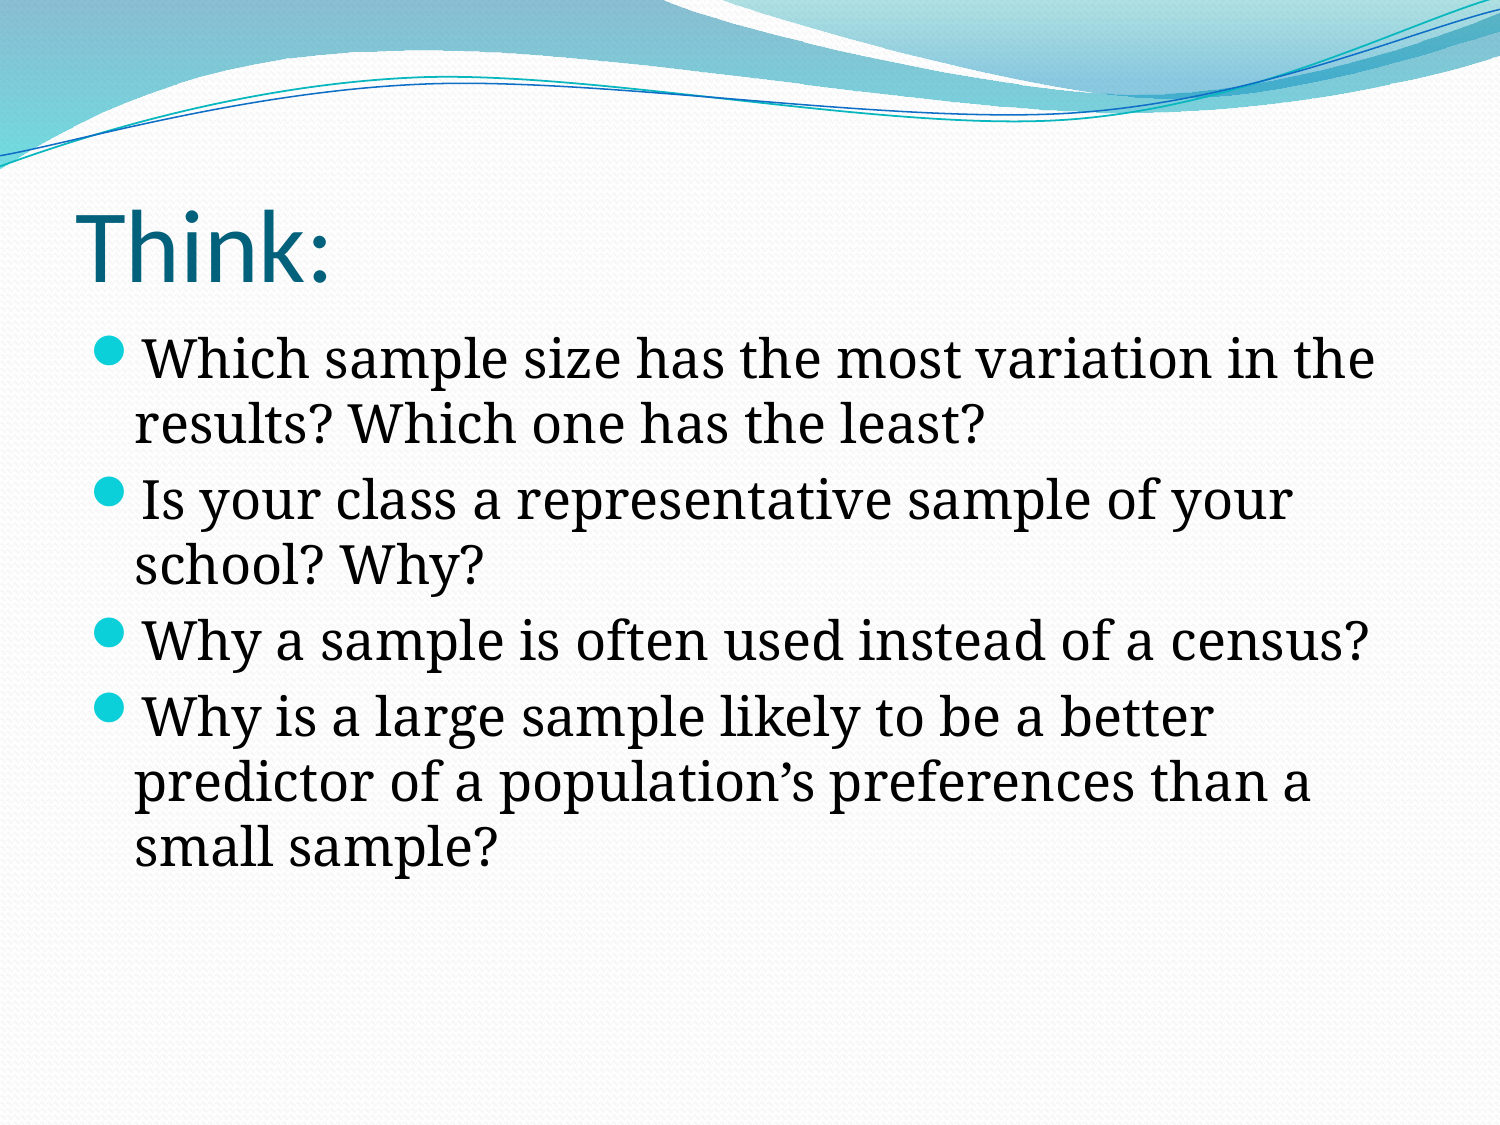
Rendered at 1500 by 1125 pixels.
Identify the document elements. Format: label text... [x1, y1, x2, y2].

list Which sample size has the most variation in the results? Which one has the least? Is your class a representative sample of your school? Why? Why a sample is often used instead of a census? Why is a large sample likely to be a better predictor of a population’s preferences than a small sample? [75, 317, 1425, 1038]
title Think: [75, 115, 1425, 303]
